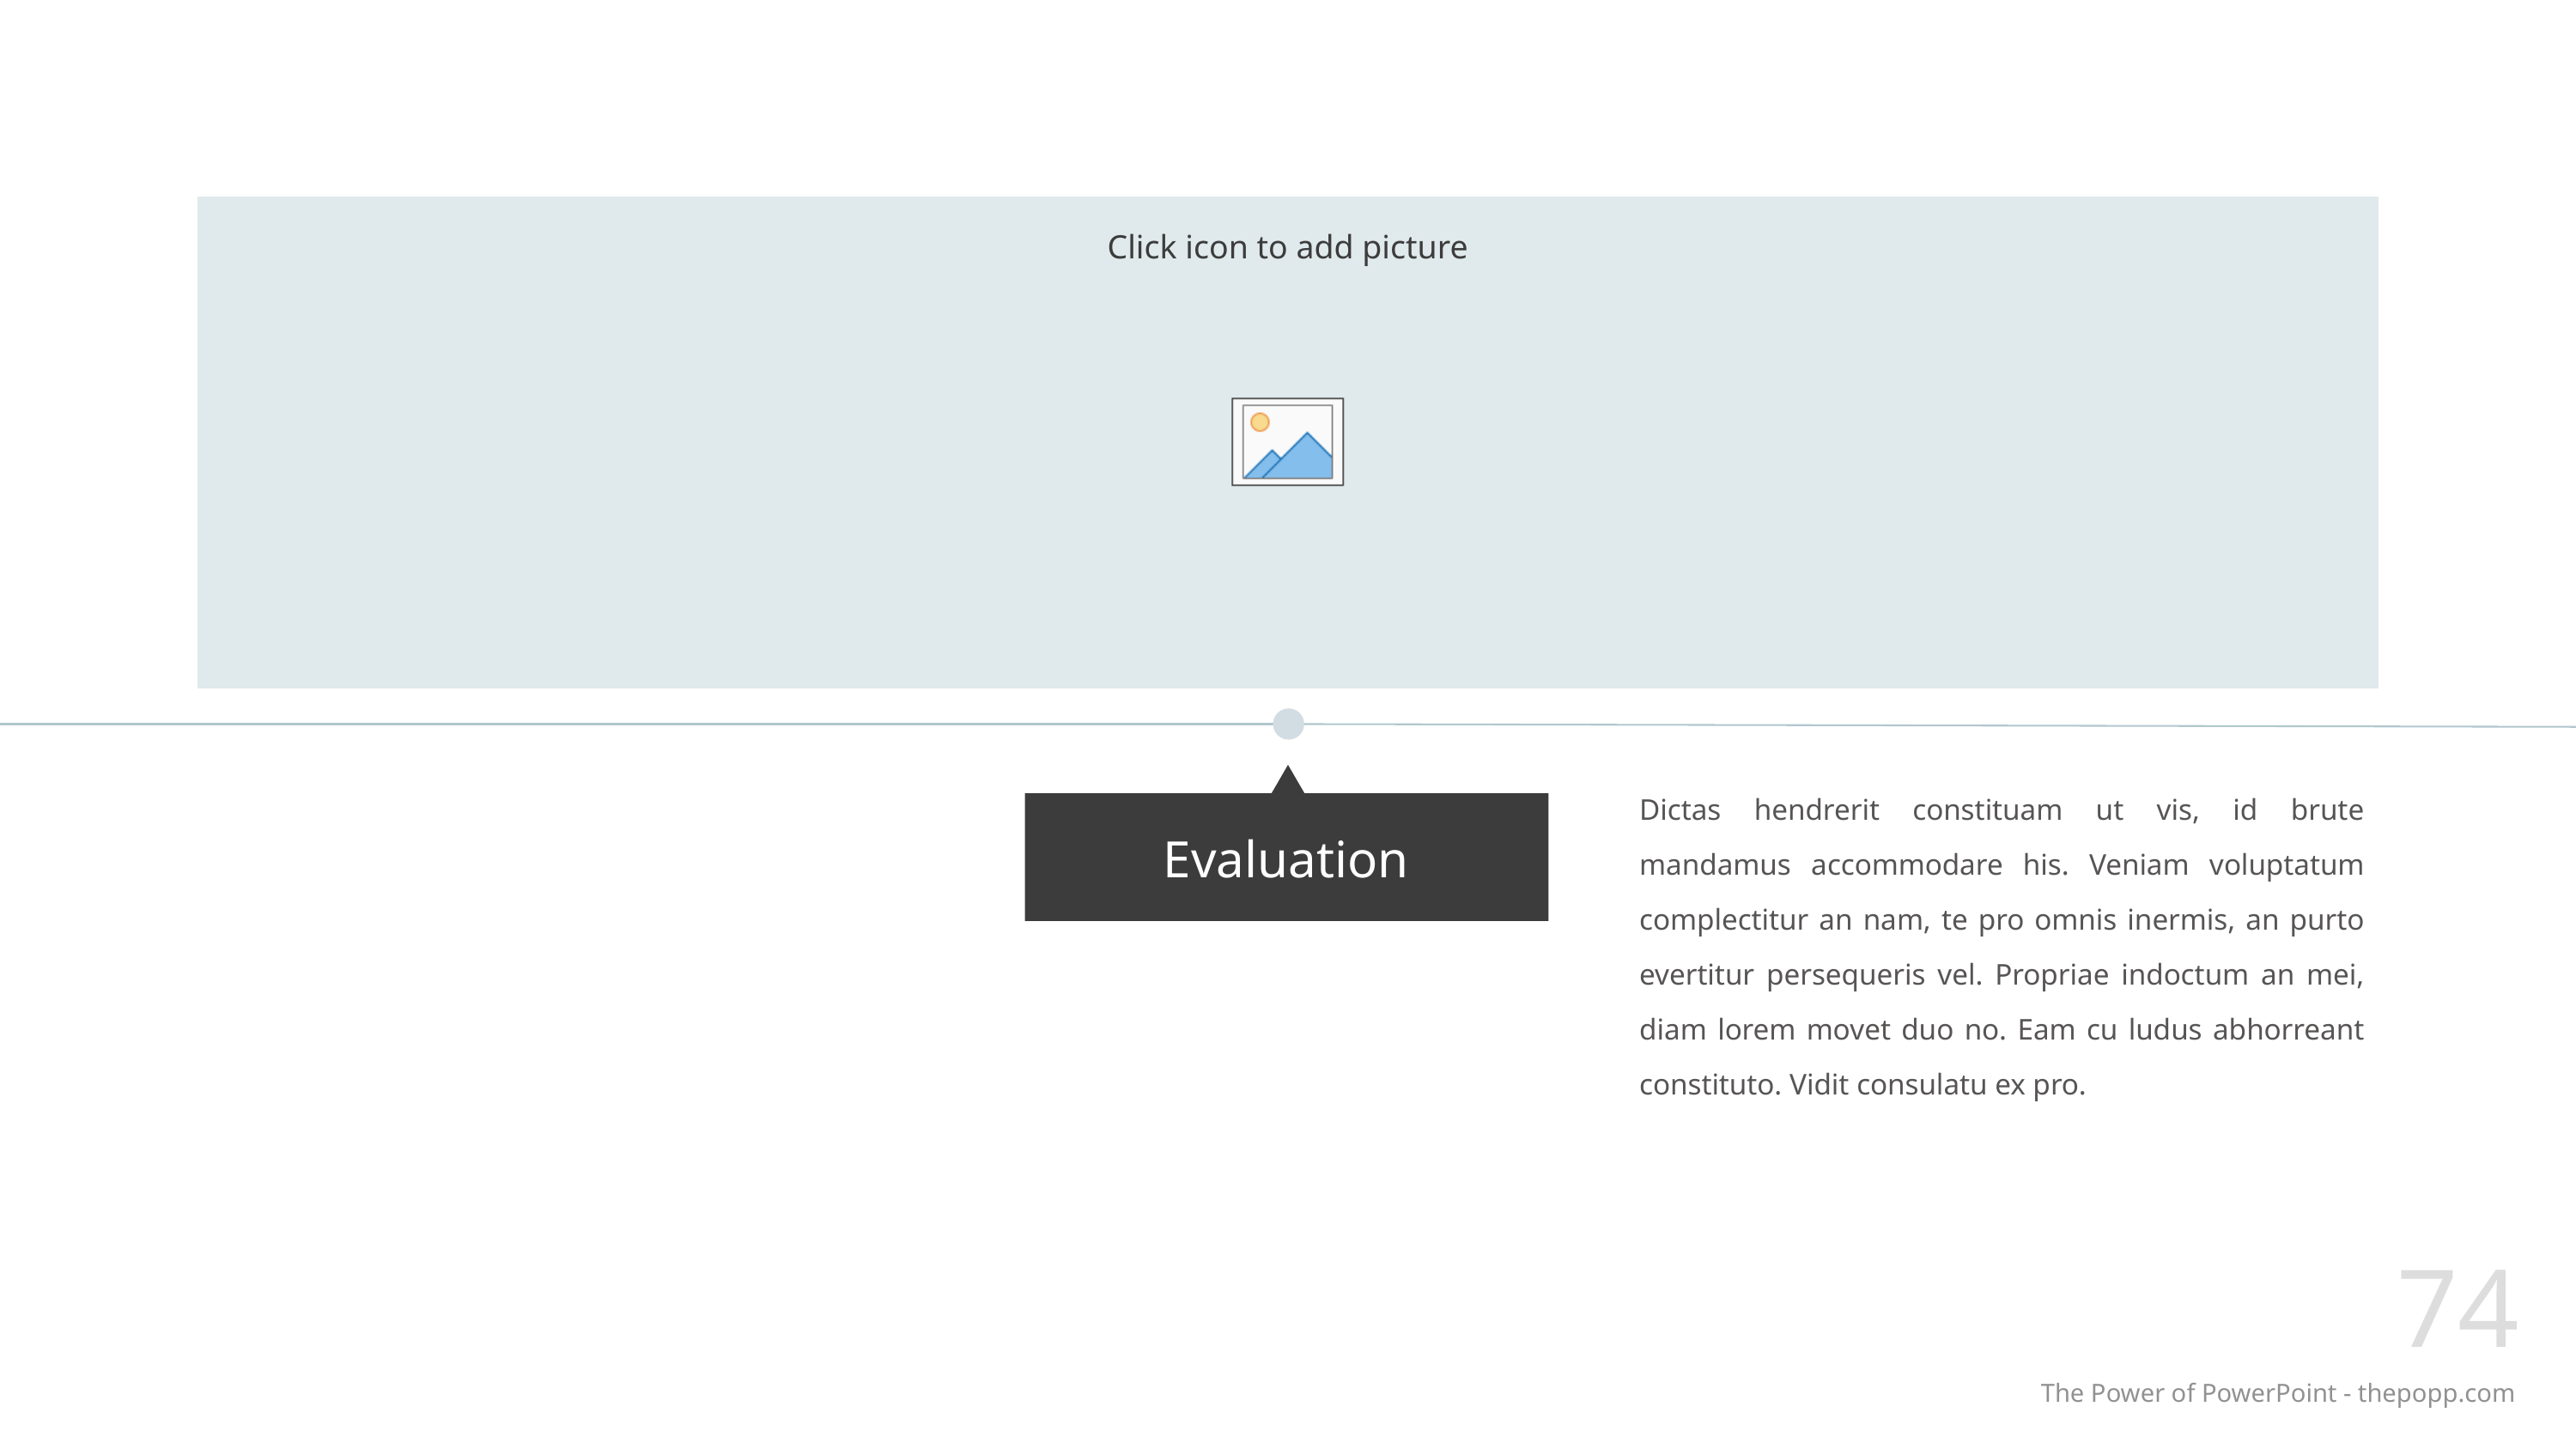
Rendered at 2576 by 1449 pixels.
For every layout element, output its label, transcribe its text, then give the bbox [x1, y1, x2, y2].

slide_number 74 [2150, 1250, 2532, 1393]
footer The Power of PowerPoint - thepopp.com [1573, 1354, 2529, 1432]
list Dictas hendrerit constituam ut vis, id brute mandamus accommodare his. Veniam voluptatum complectitur an nam, te pro omnis inermis, an purto evertitur persequeris vel. Propriae indoctum an mei, diam lorem movet duo no. Eam cu ludus abhorreant constituto. Vidit consulatu ex pro. [1626, 765, 2379, 1252]
list Evaluation [1044, 814, 1528, 901]
picture [197, 197, 2379, 688]
